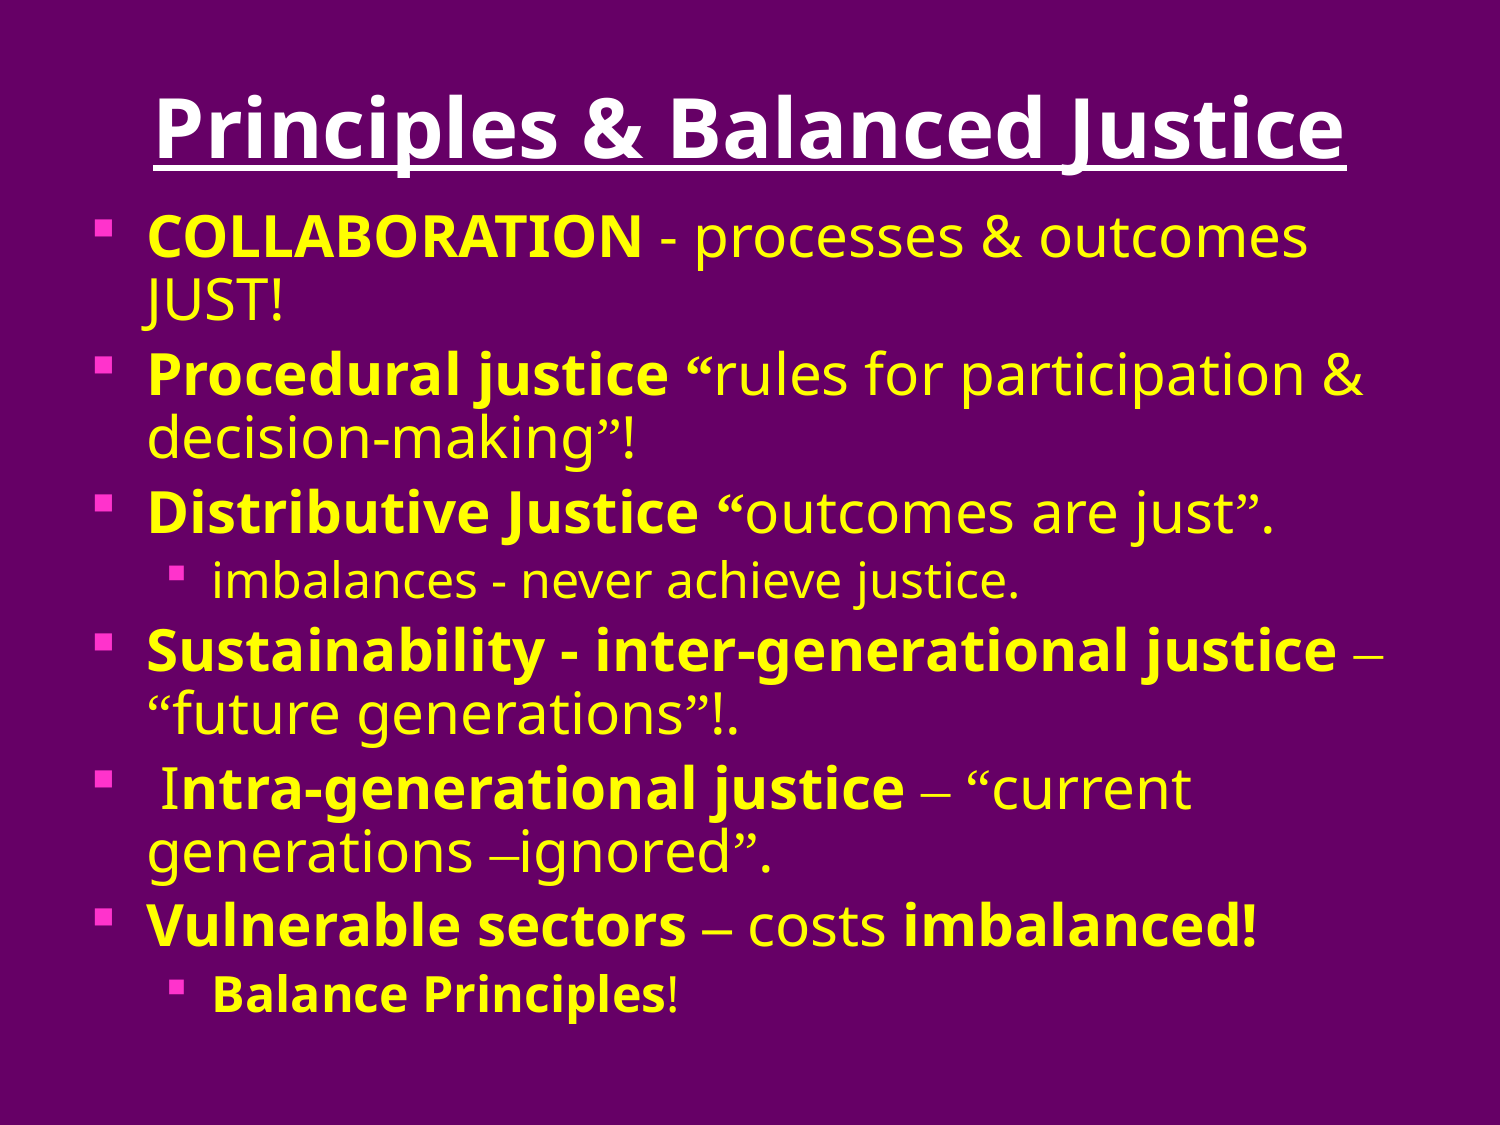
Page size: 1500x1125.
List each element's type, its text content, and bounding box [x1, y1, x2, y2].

list COLLABORATION - processes & outcomes JUST! Procedural justice “rules for participation & decision-making”! Distributive Justice “outcomes are just”. imbalances - never achieve justice. Sustainability - inter-generational justice – “future generations”!. Intra-generational justice – “current generations –ignored”. Vulnerable sectors – costs imbalanced! Balance Principles! [74, 199, 1438, 1063]
title Principles & Balanced Justice [112, 74, 1388, 176]
